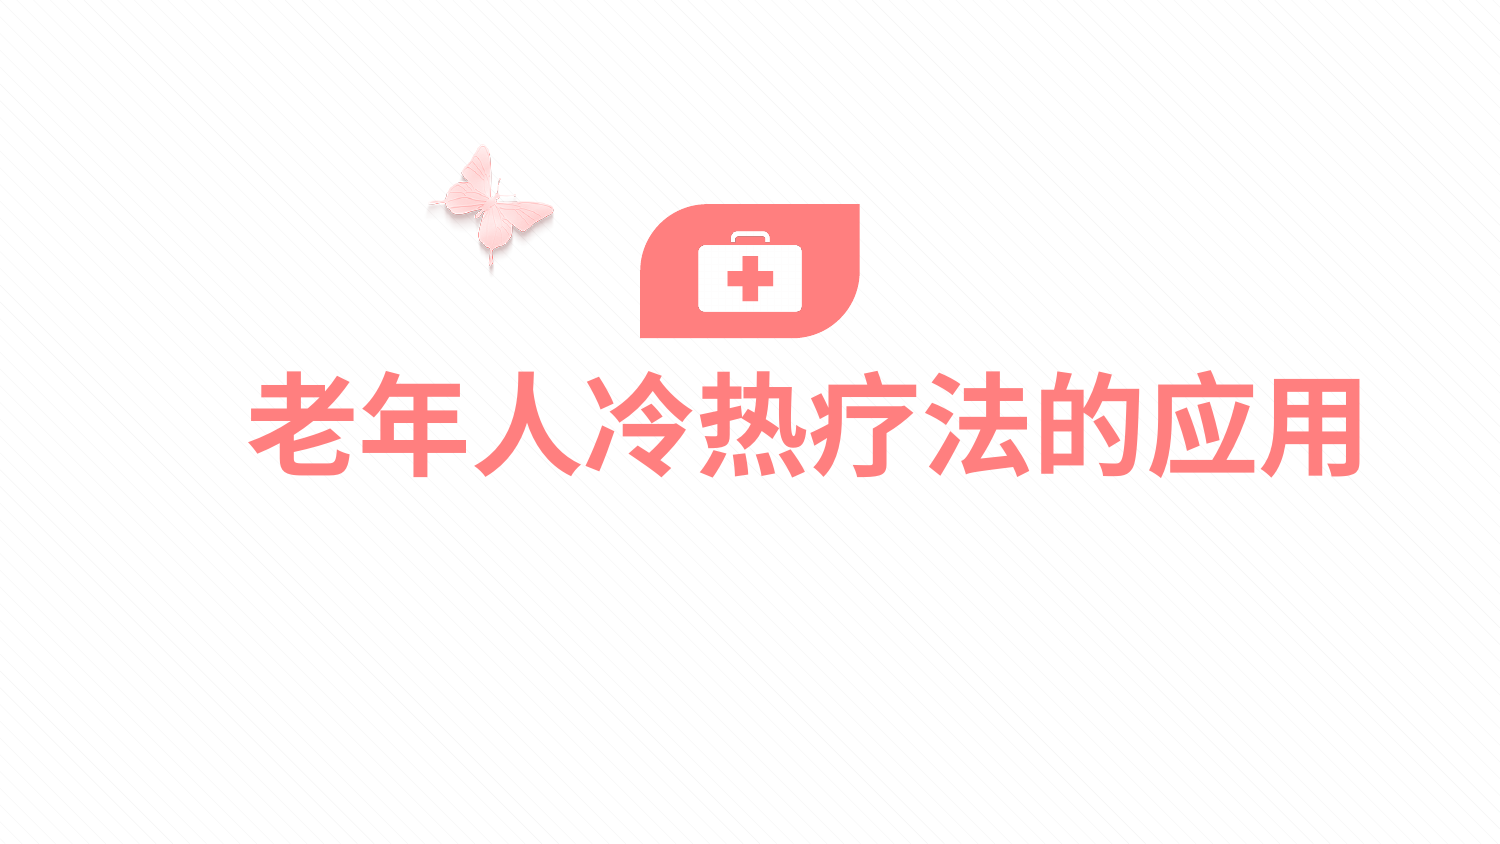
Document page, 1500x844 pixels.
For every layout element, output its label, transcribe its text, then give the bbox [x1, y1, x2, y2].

text_box 老年人冷热疗法的应用 [231, 347, 1387, 497]
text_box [640, 204, 860, 339]
picture [420, 132, 582, 279]
